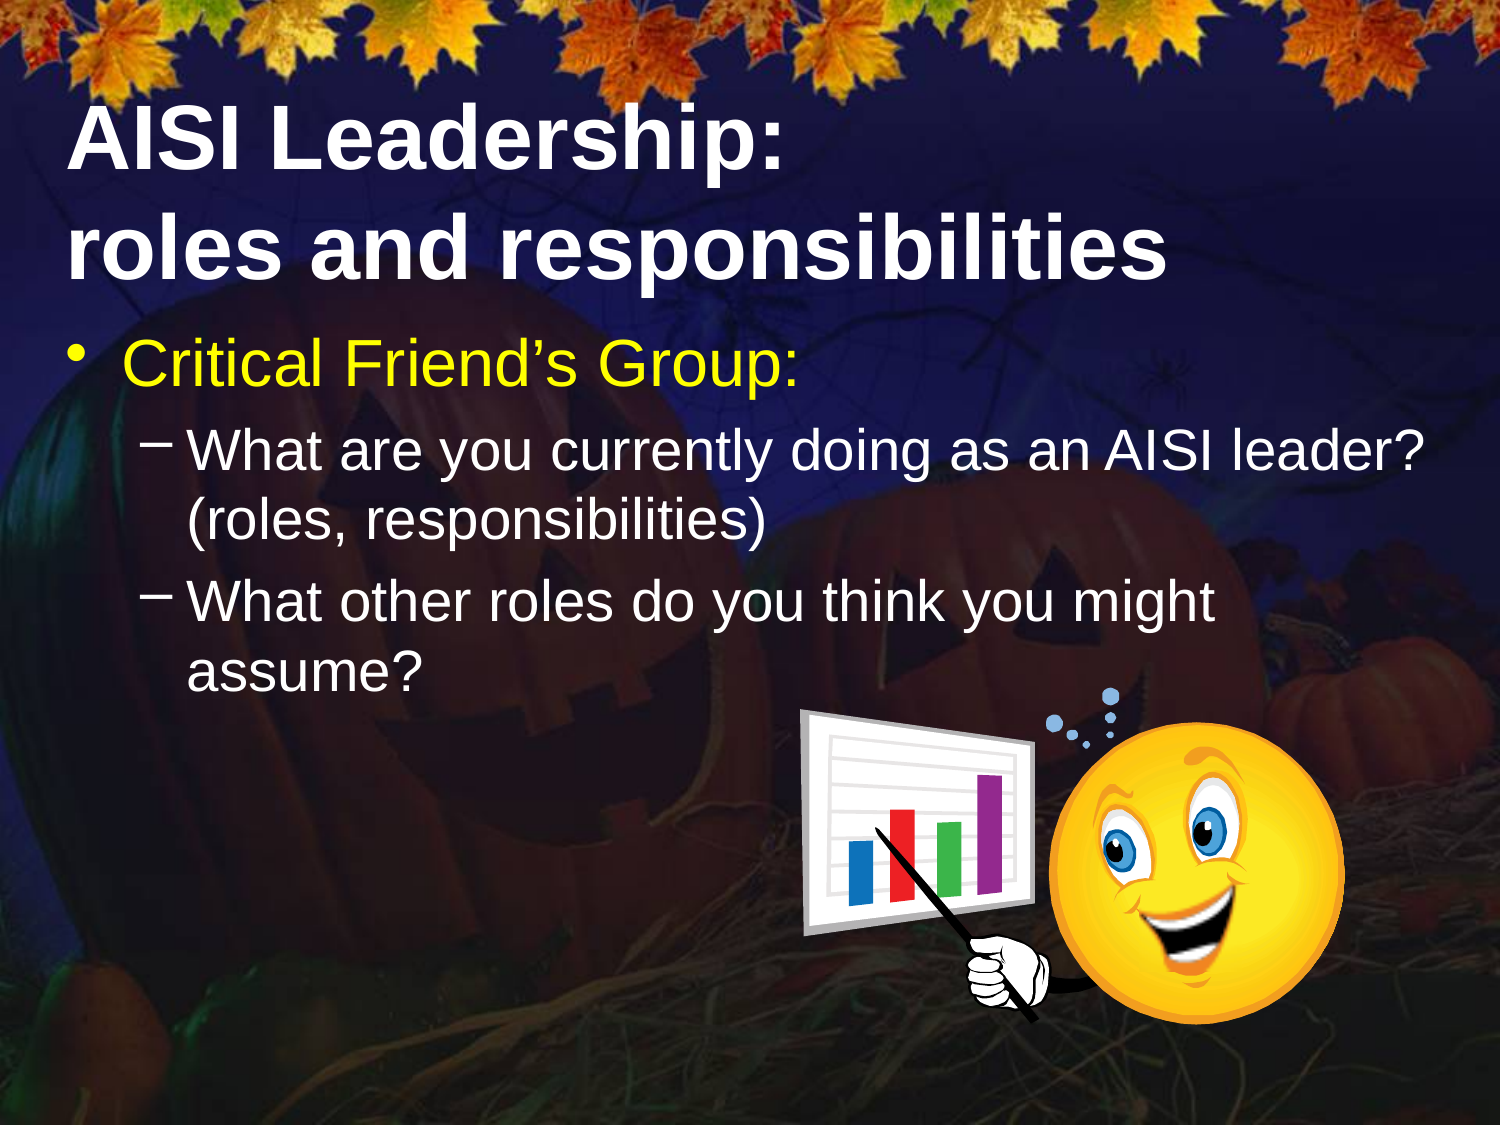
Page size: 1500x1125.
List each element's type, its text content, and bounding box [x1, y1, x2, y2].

list Critical Friend’s Group: What are you currently doing as an AISI leader? (roles, responsibilities) What other roles do you think you might assume? [49, 312, 1451, 1013]
picture [0, 0, 1500, 1125]
title AISI Leadership: roles and responsibilities [49, 87, 1451, 288]
